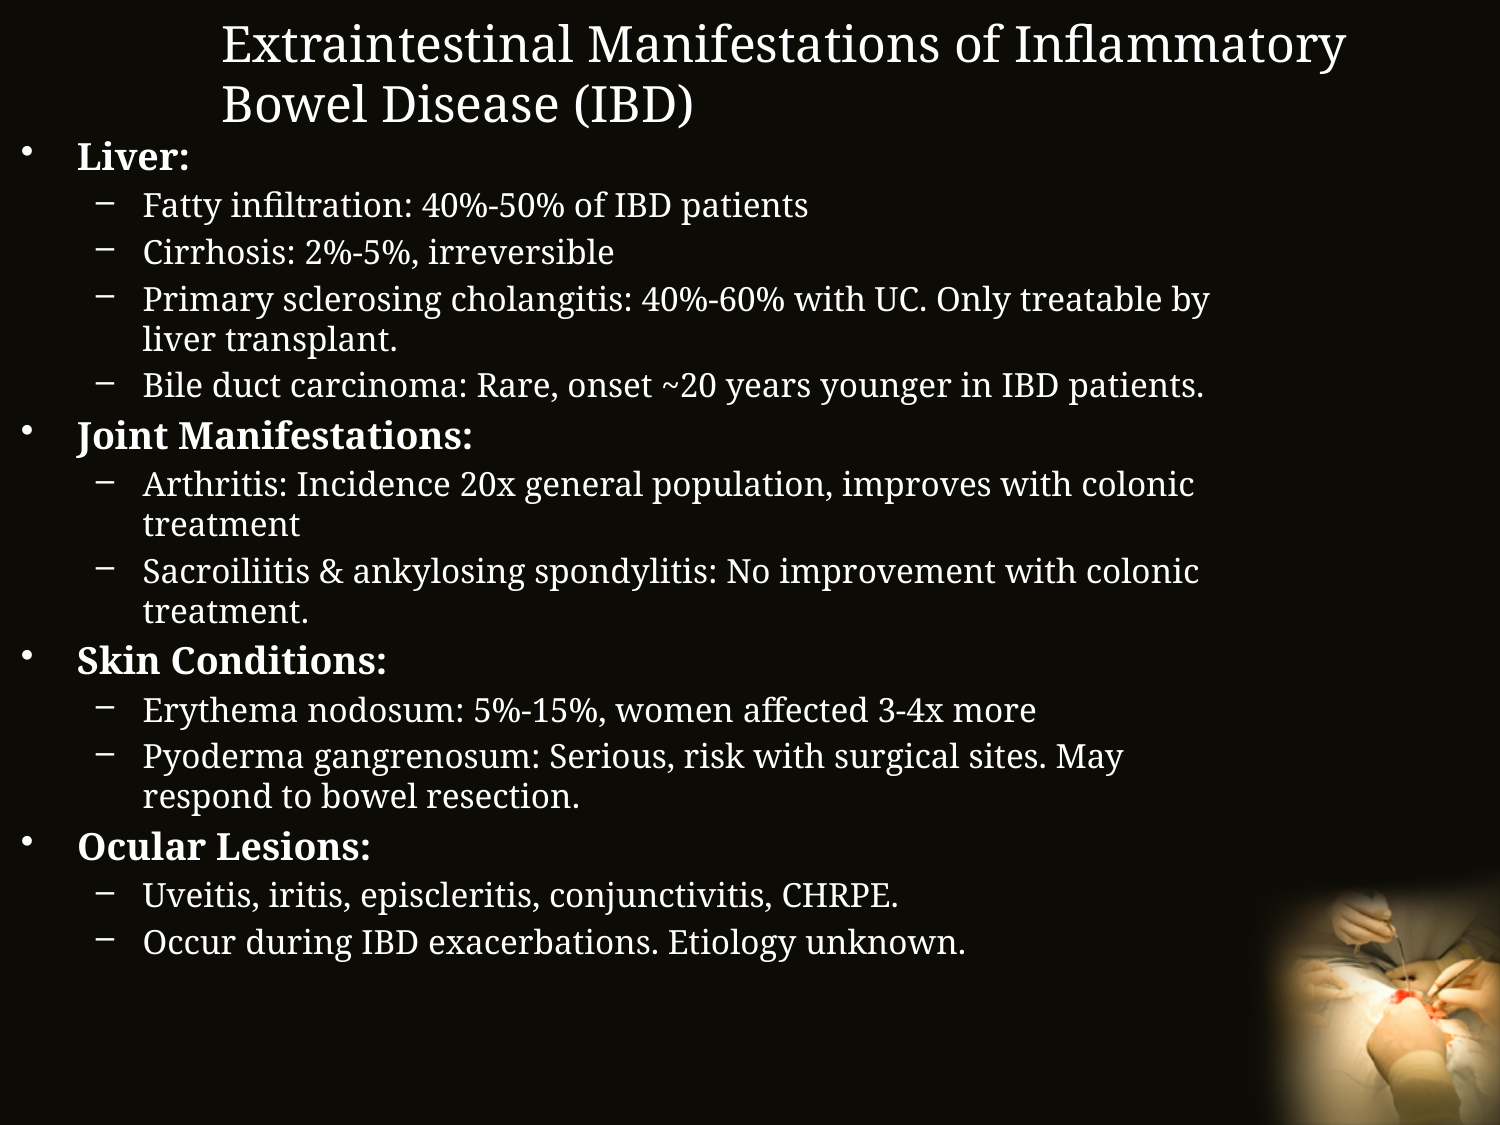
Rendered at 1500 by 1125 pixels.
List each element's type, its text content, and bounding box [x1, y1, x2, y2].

title Extraintestinal Manifestations of Inflammatory Bowel Disease (IBD) [206, 30, 1377, 115]
list Liver: Fatty infiltration: 40%-50% of IBD patients Cirrhosis: 2%-5%, irreversible Primary sclerosing cholangitis: 40%-60% with UC. Only treatable by liver transplant. Bile duct carcinoma: Rare, onset ~20 years younger in IBD patients. Joint Manifestations: Arthritis: Incidence 20x general population, improves with colonic treatment Sacroiliitis & ankylosing spondylitis: No improvement with colonic treatment. Skin Conditions: Erythema nodosum: 5%-15%, women affected 3-4x more Pyoderma gangrenosum: Serious, risk with surgical sites. May respond to bowel resection. Ocular Lesions: Uveitis, iritis, episcleritis, conjunctivitis, CHRPE. Occur during IBD exacerbations. Etiology unknown. [5, 125, 1235, 1000]
picture [0, 0, 1500, 1125]
